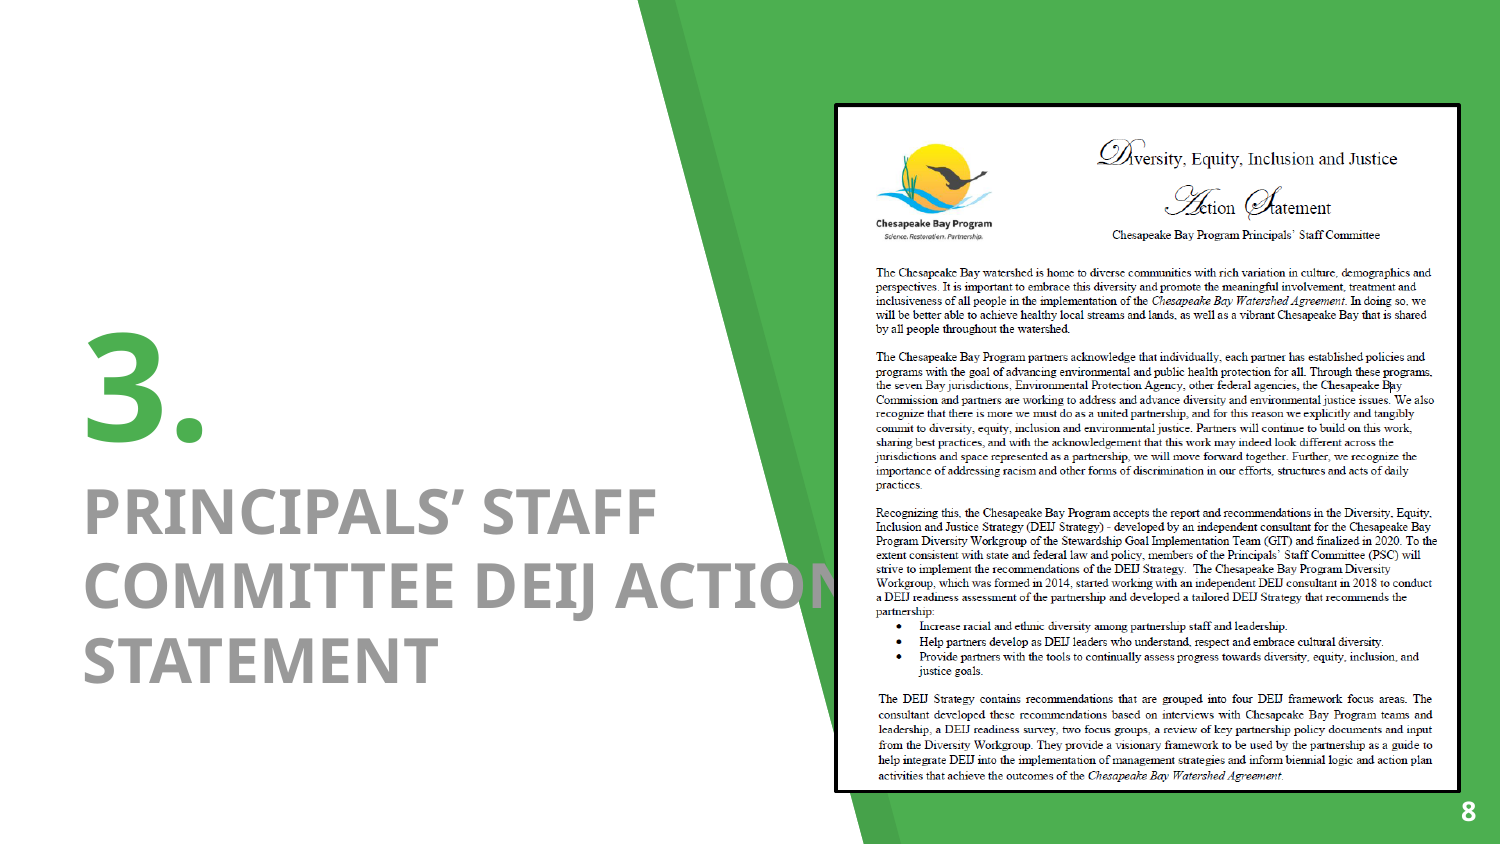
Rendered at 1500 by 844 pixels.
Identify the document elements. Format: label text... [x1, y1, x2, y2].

slide_number 8 [1401, 779, 1492, 844]
picture [837, 106, 1458, 791]
title 3. PRINCIPALS’ STAFF COMMITTEE DEIJ ACTION STATEMENT [67, 221, 832, 712]
